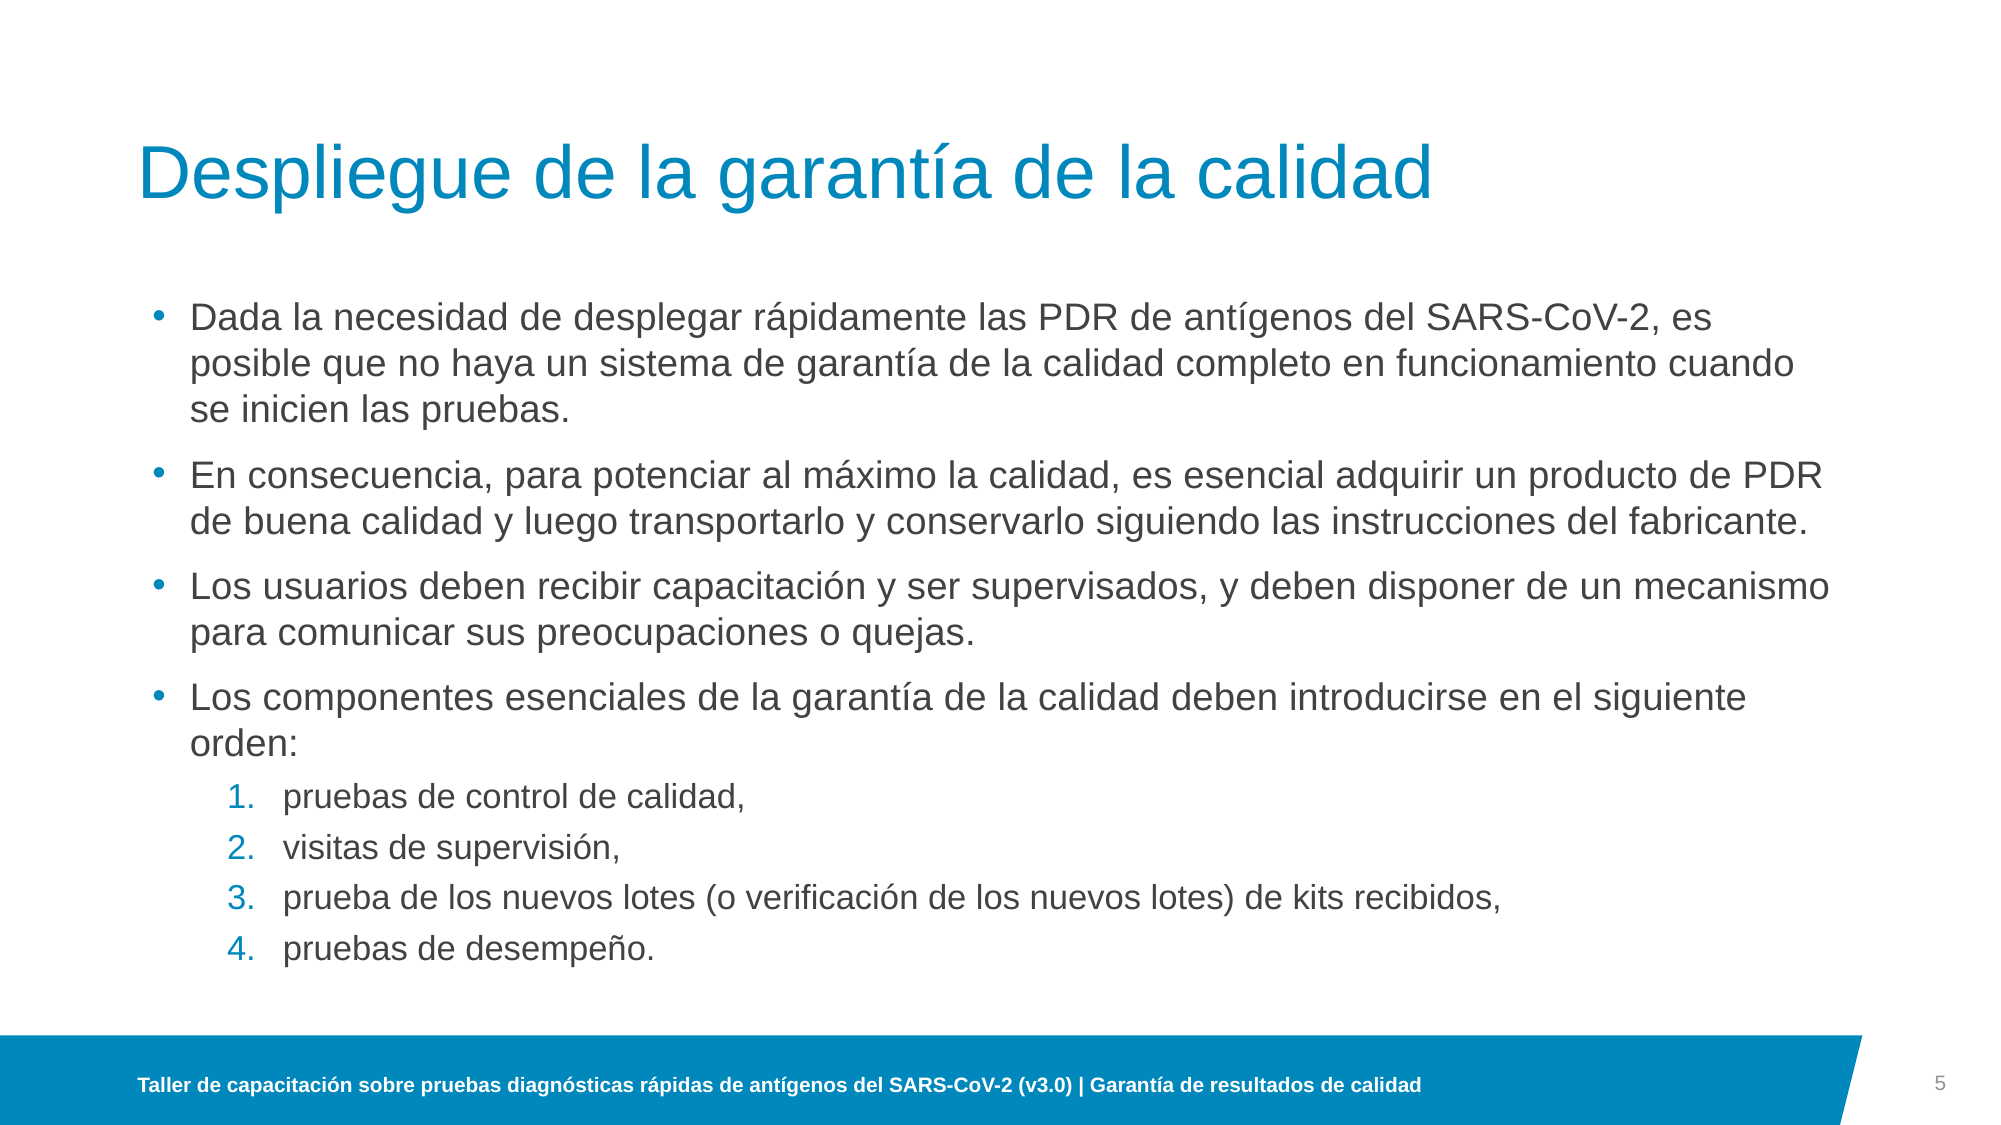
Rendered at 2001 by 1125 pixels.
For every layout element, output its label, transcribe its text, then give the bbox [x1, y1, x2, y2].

footer Taller de capacitación sobre pruebas diagnósticas rápidas de antígenos del SARS-CoV-2 (v3.0) | Garantía de resultados de calidad [137, 1042, 1555, 1125]
list Dada la necesidad de desplegar rápidamente las PDR de antígenos del SARS-CoV-2, es posible que no haya un sistema de garantía de la calidad completo en funcionamiento cuando se inicien las pruebas. En consecuencia, para potenciar al máximo la calidad, es esencial adquirir un producto de PDR de buena calidad y luego transportarlo y conservarlo siguiendo las instrucciones del fabricante. Los usuarios deben recibir capacitación y ser supervisados, y deben disponer de un mecanismo para comunicar sus preocupaciones o quejas. Los componentes esenciales de la garantía de la calidad deben introducirse en el siguiente orden: pruebas de control de calidad, visitas de supervisión, prueba de los nuevos lotes (o verificación de los nuevos lotes) de kits recibidos, pruebas de desempeño. [137, 284, 1863, 1014]
slide_number 5 [1862, 1035, 1947, 1125]
title Despliegue de la garantía de la calidad [137, 59, 1863, 215]
